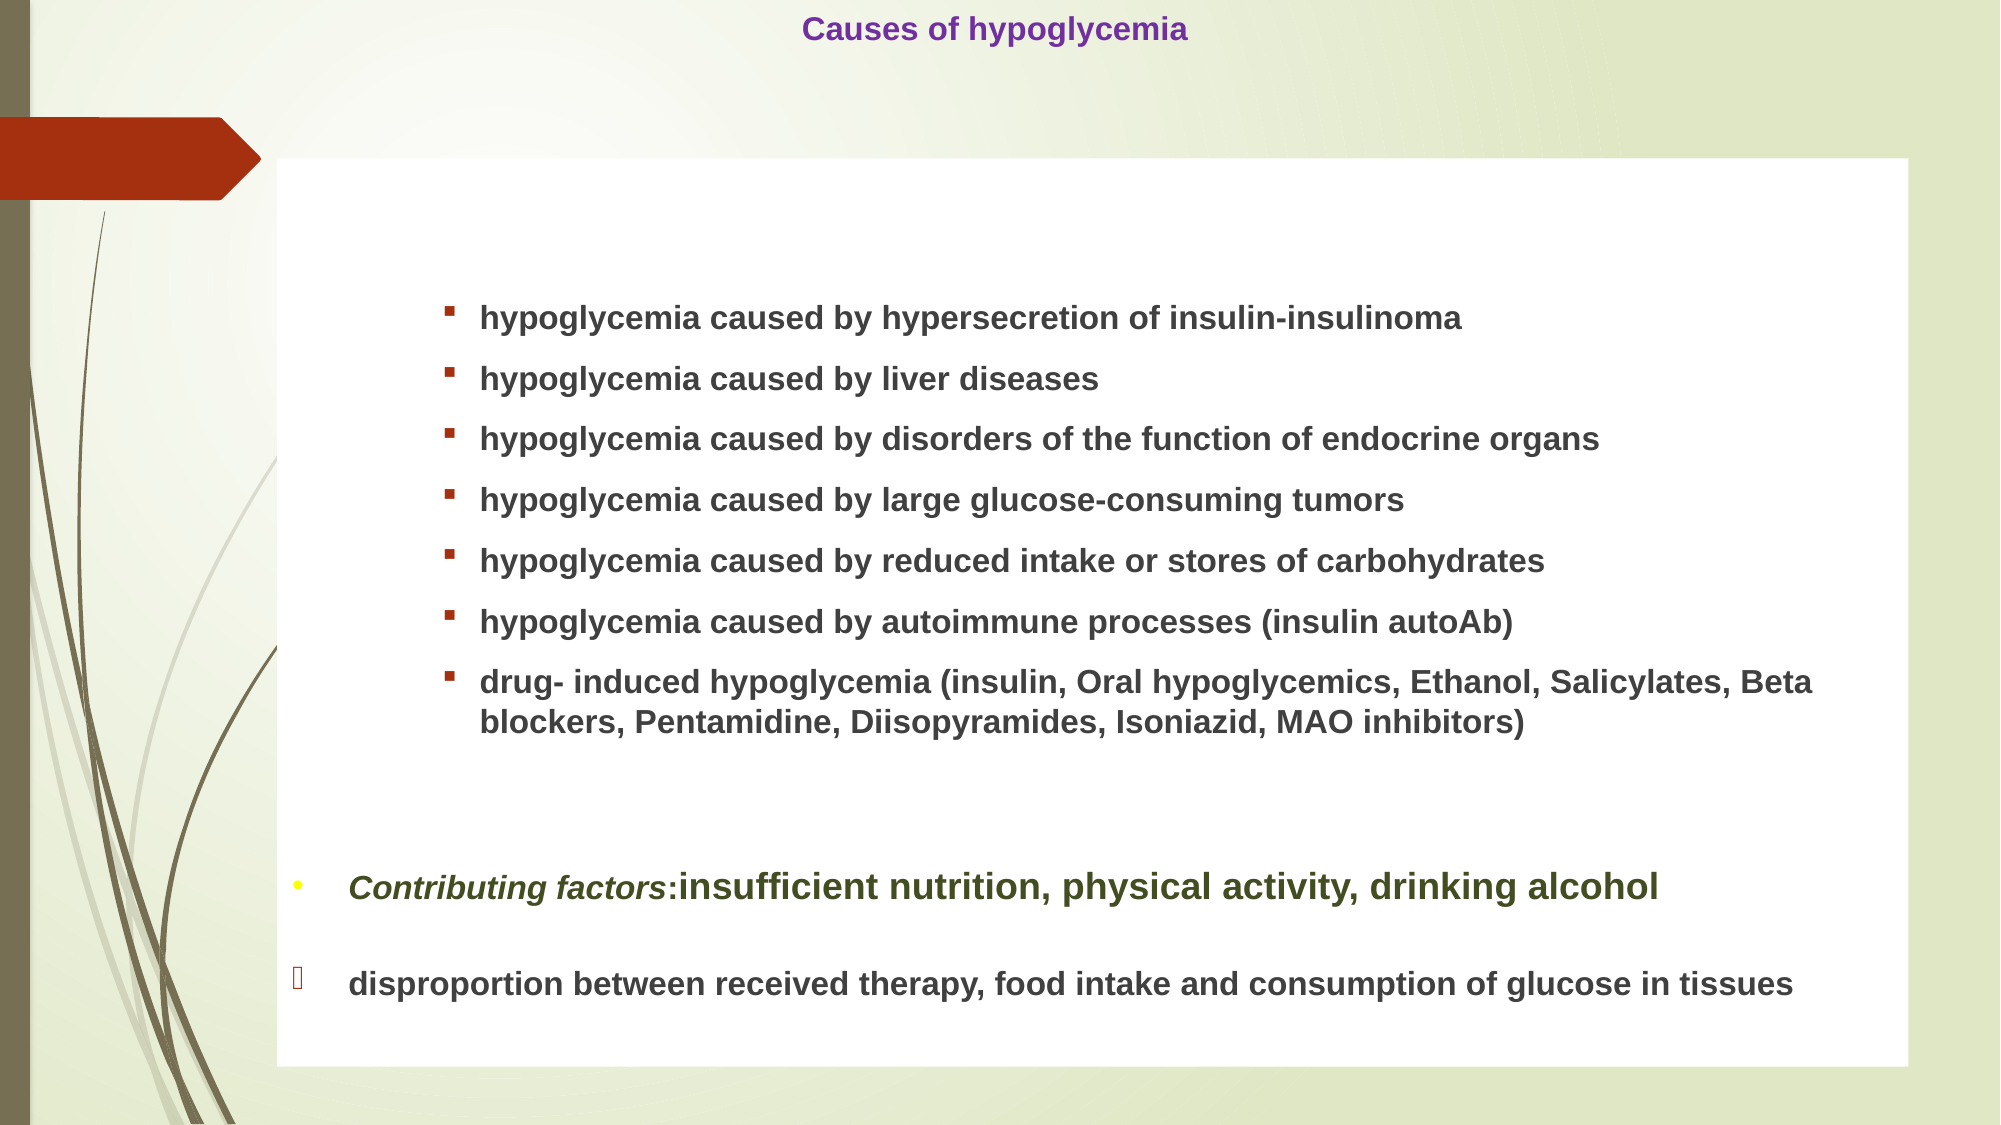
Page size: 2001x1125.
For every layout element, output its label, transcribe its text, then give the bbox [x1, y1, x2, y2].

list hypoglycemia caused by hypersecretion of insulin-insulinoma hypoglycemia caused by liver diseases hypoglycemia caused by disorders of the function of endocrine organs hypoglycemia caused by large glucose-consuming tumors hypoglycemia caused by reduced intake or stores of carbohydrates hypoglycemia caused by autoimmune processes (insulin autoAb) drug- induced hypoglycemia (insulin, Oral hypoglycemics, Ethanol, Salicylates, Beta blockers, Pentamidine, Diisopyramides, Isoniazid, MAO inhibitors) Contributing factors:insufficient nutrition, physical activity, drinking alcohol disproportion between received therapy, food intake and consumption of glucose in tissues [277, 158, 1909, 1067]
title Causes of hypoglycemia [249, 0, 1750, 125]
